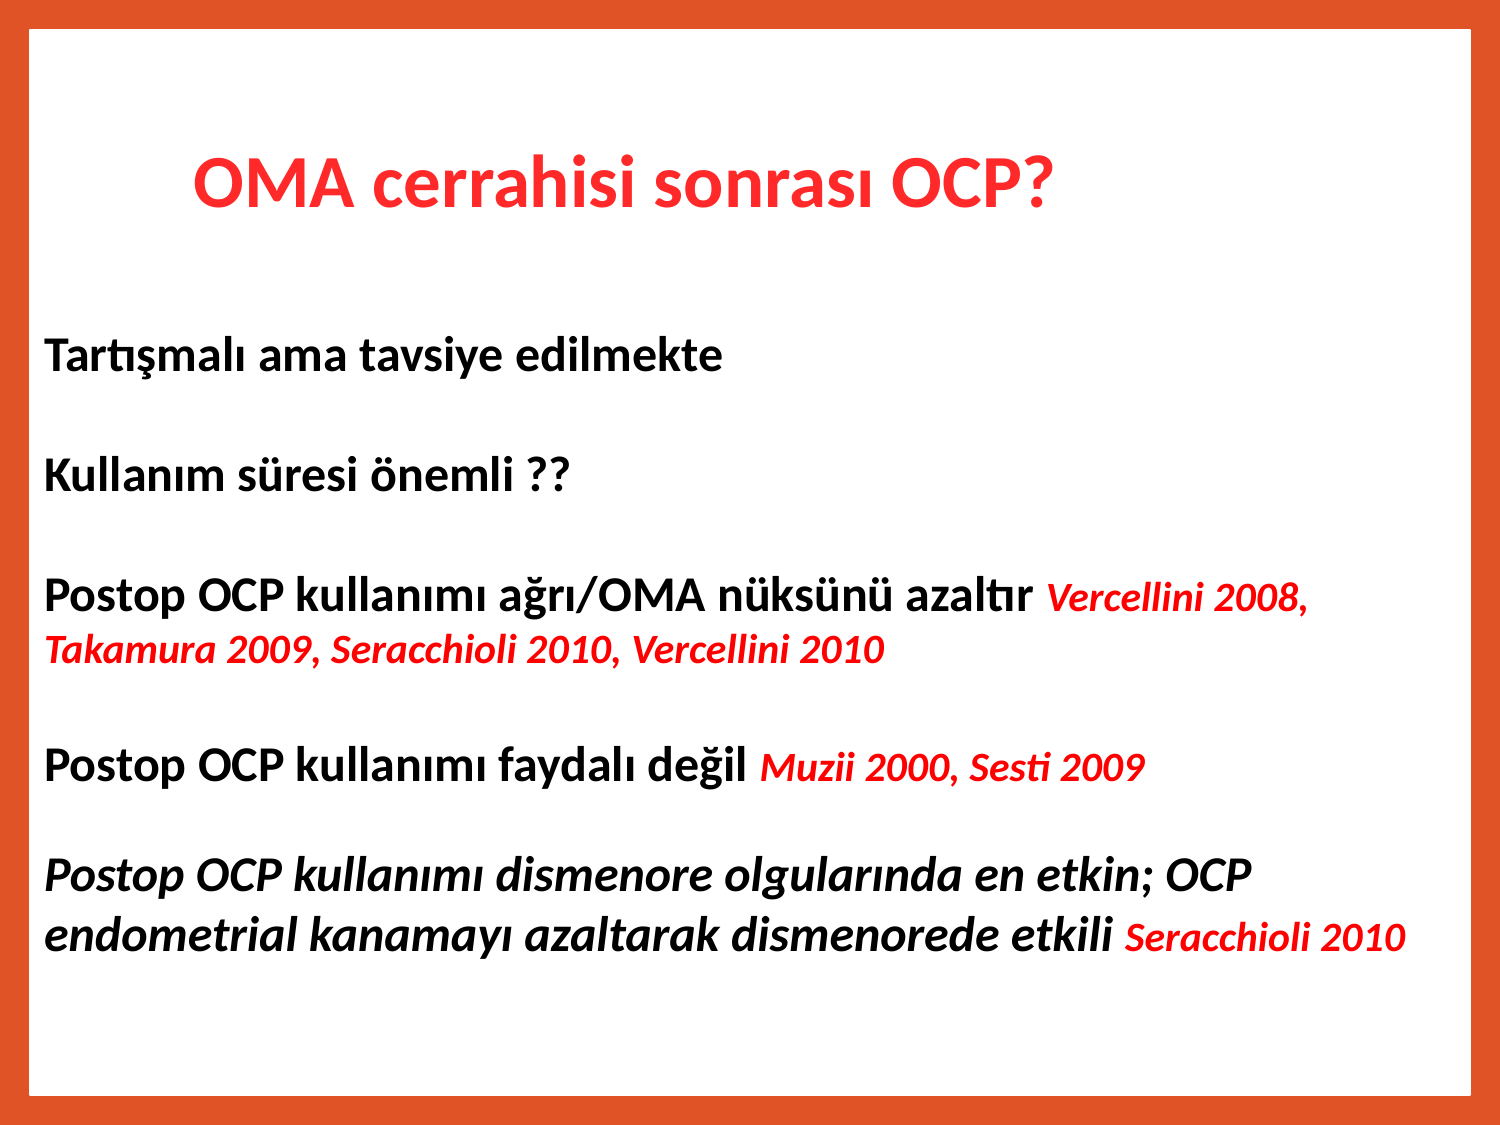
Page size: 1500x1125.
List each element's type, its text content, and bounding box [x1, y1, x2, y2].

text_box OMA cerrahisi sonrası OCP? [88, 125, 1164, 231]
text_box Tartışmalı ama tavsiye edilmekte Kullanım süresi önemli ?? Postop OCP kullanımı ağrı/OMA nüksünü azaltır Vercellini 2008, Takamura 2009, Seracchioli 2010, Vercellini 2010 Postop OCP kullanımı faydalı değil Muzii 2000, Sesti 2009 Postop OCP kullanımı dismenore olgularında en etkin; OCP endometrial kanamayı azaltarak dismenorede etkili Seracchioli 2010 [29, 314, 1447, 970]
